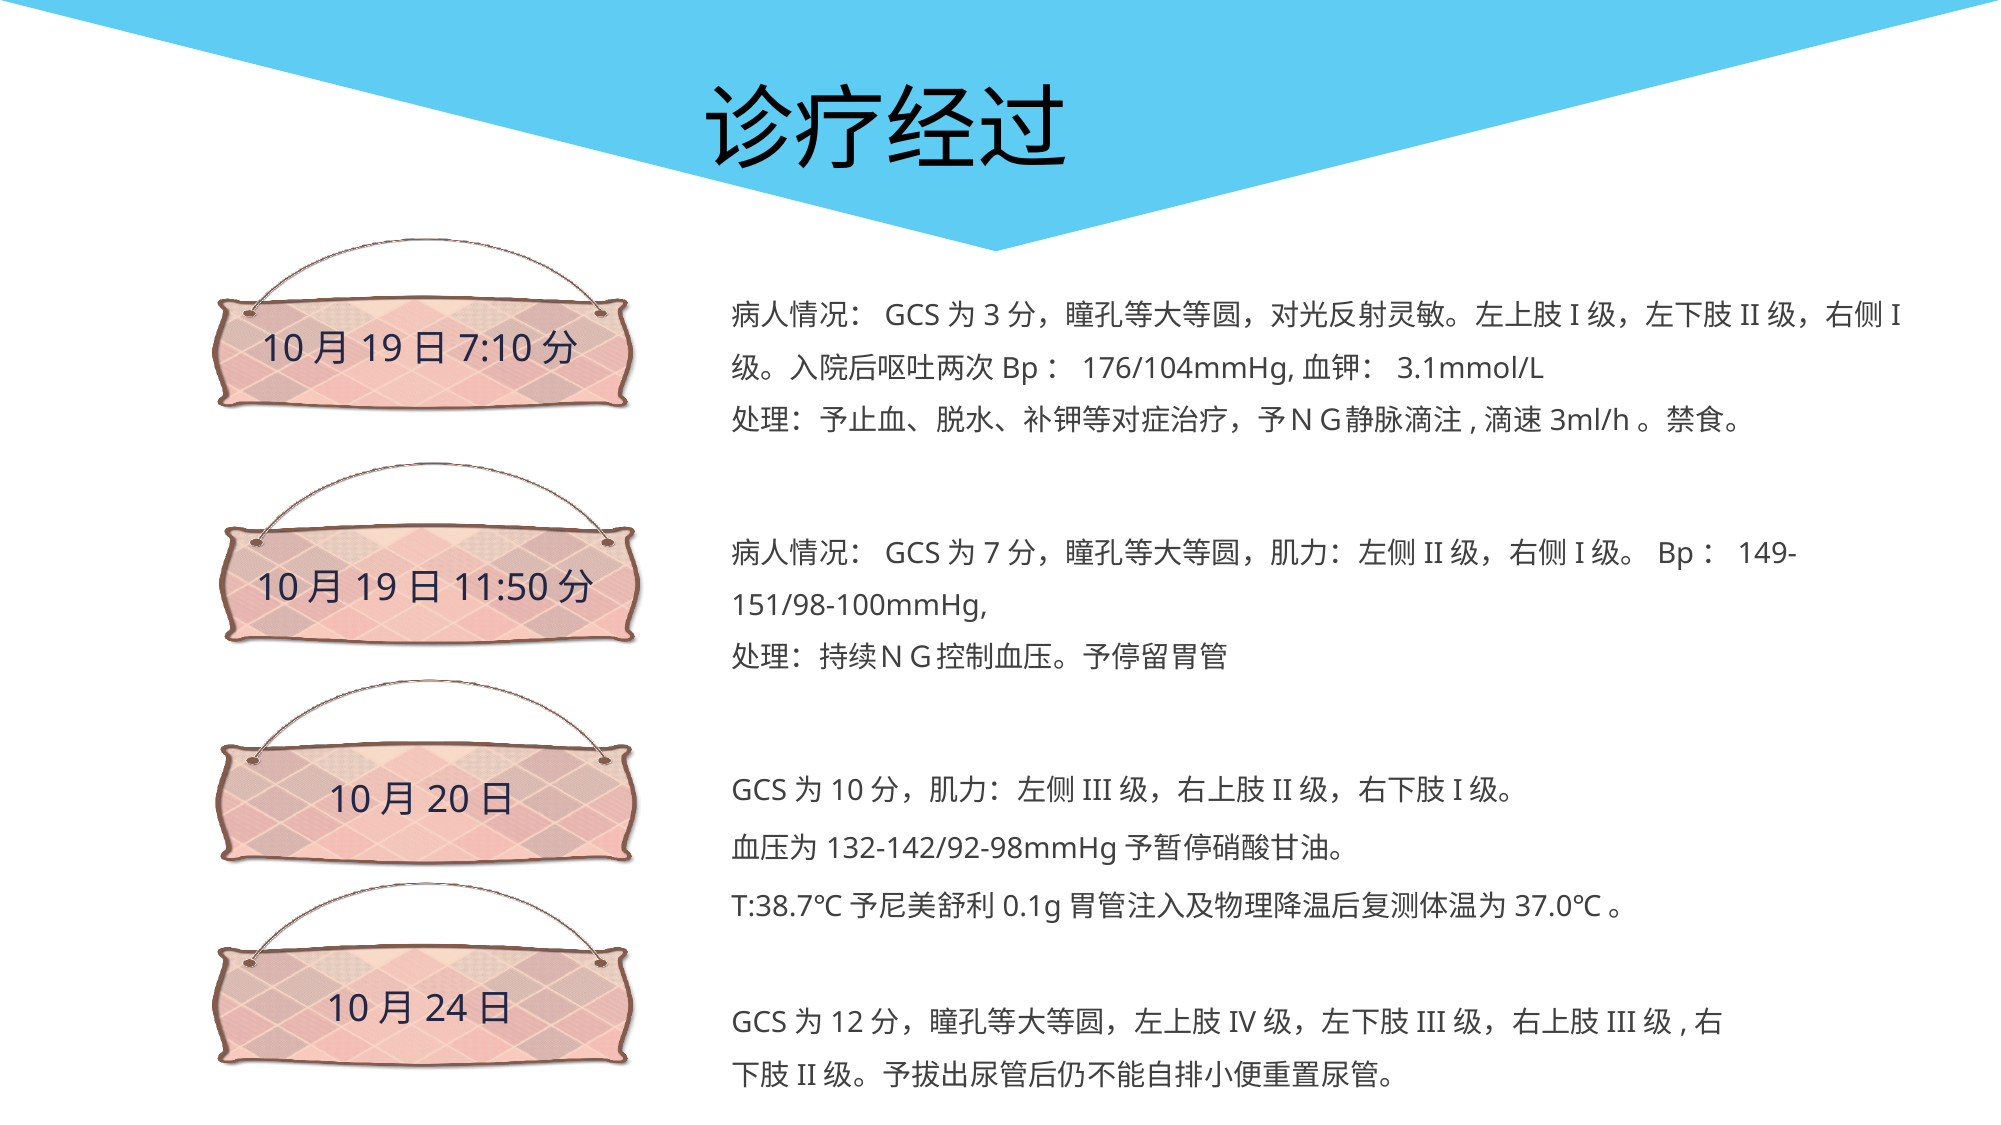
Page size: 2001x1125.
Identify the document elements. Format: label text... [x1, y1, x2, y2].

text_box 病人情况：GCS为7分，瞳孔等大等圆，肌力：左侧II级，右侧I级。Bp：149-151/98-100mmHg, 处理：持续ＮＧ控制血压。予停留胃管 [716, 509, 1873, 682]
picture [166, 199, 686, 1125]
text_box 病人情况：GCS为3分，瞳孔等大等圆，对光反射灵敏。左上肢I级，左下肢II级，右侧I级。入院后呕吐两次Bp：176/104mmHg,血钾：3.1mmol/L 处理：予止血、脱水、补钾等对症治疗，予ＮＧ静脉滴注,滴速3ml/h。禁食。 [716, 271, 1945, 444]
text_box GCS为12分，瞳孔等大等圆，左上肢IV级，左下肢III级，右上肢III级,右下肢II级。予拔出尿管后仍不能自排小便重置尿管。 [716, 978, 1759, 1099]
text_box GCS为10分，肌力：左侧III级，右上肢II级，右下肢I级。 血压为132-142/92-98mmHg予暂停硝酸甘油。 T:38.7℃予尼美舒利0.1g胃管注入及物理降温后复测体温为37.0℃。 [716, 746, 1859, 930]
text_box 诊疗经过 [687, 62, 1239, 188]
text_box [0, 0, 2000, 253]
